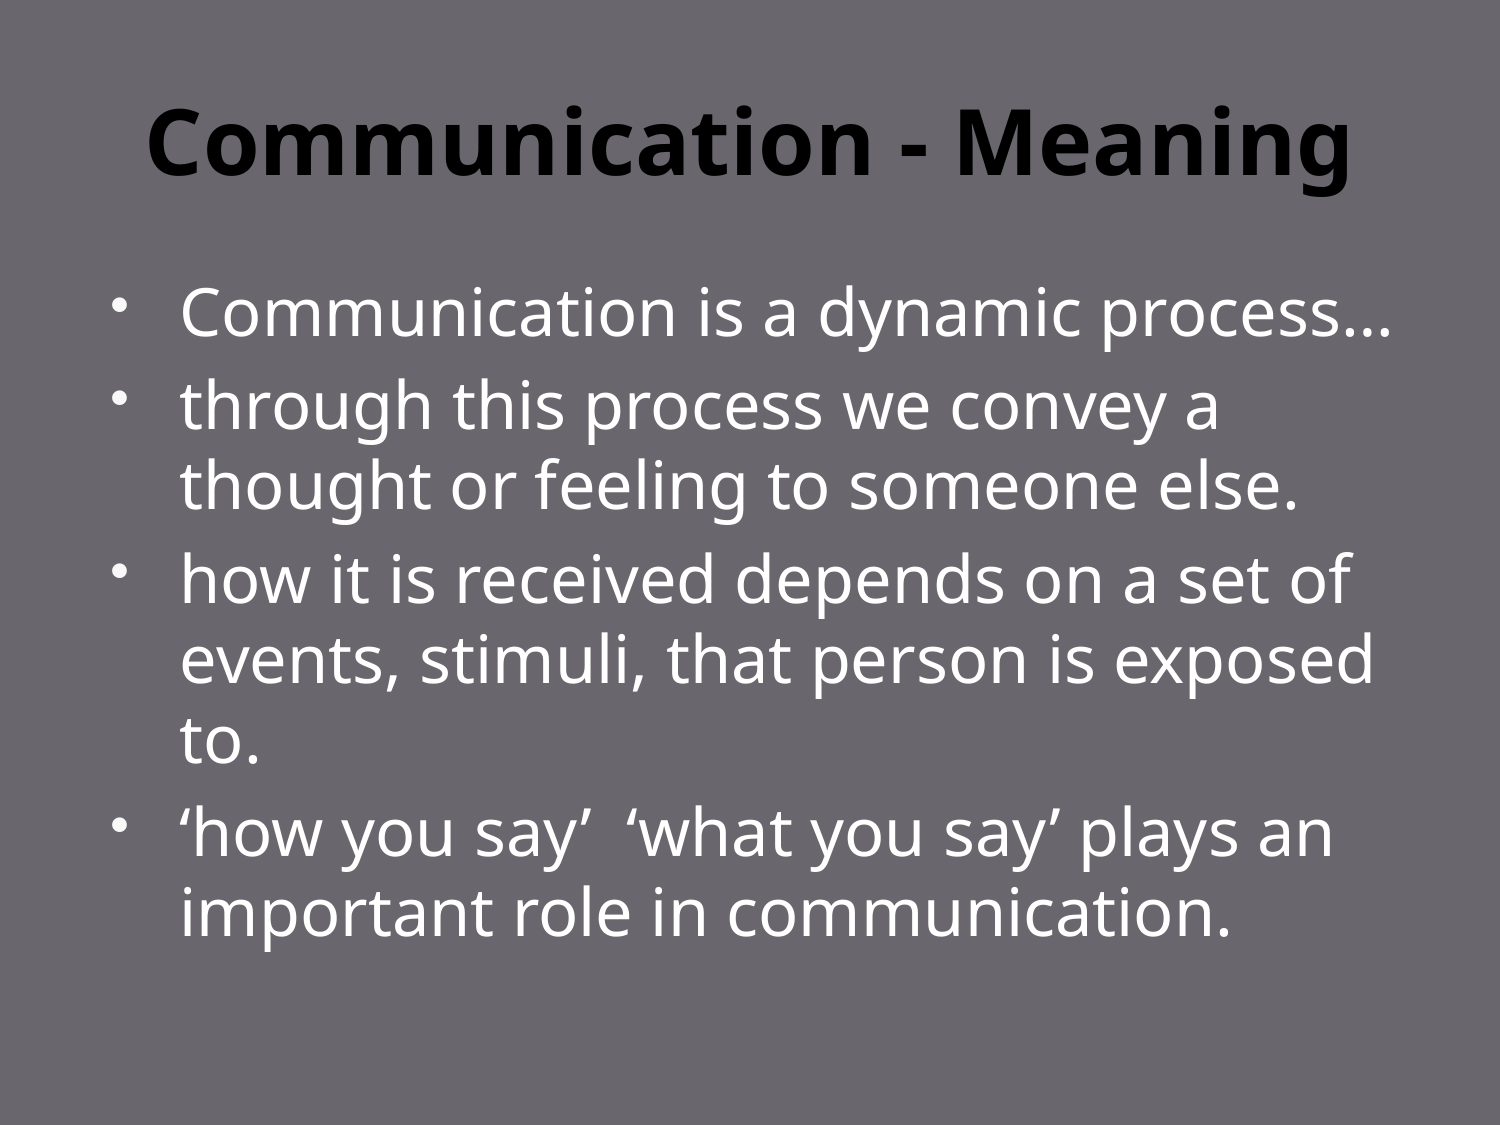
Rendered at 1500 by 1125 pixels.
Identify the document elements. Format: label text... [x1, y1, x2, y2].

list Communication is a dynamic process… through this process we convey a thought or feeling to someone else. how it is received depends on a set of events, stimuli, that person is exposed to. ‘how you say’ ‘what you say’ plays an important role in communication. [75, 262, 1425, 1035]
title Communication - Meaning [75, 45, 1425, 233]
